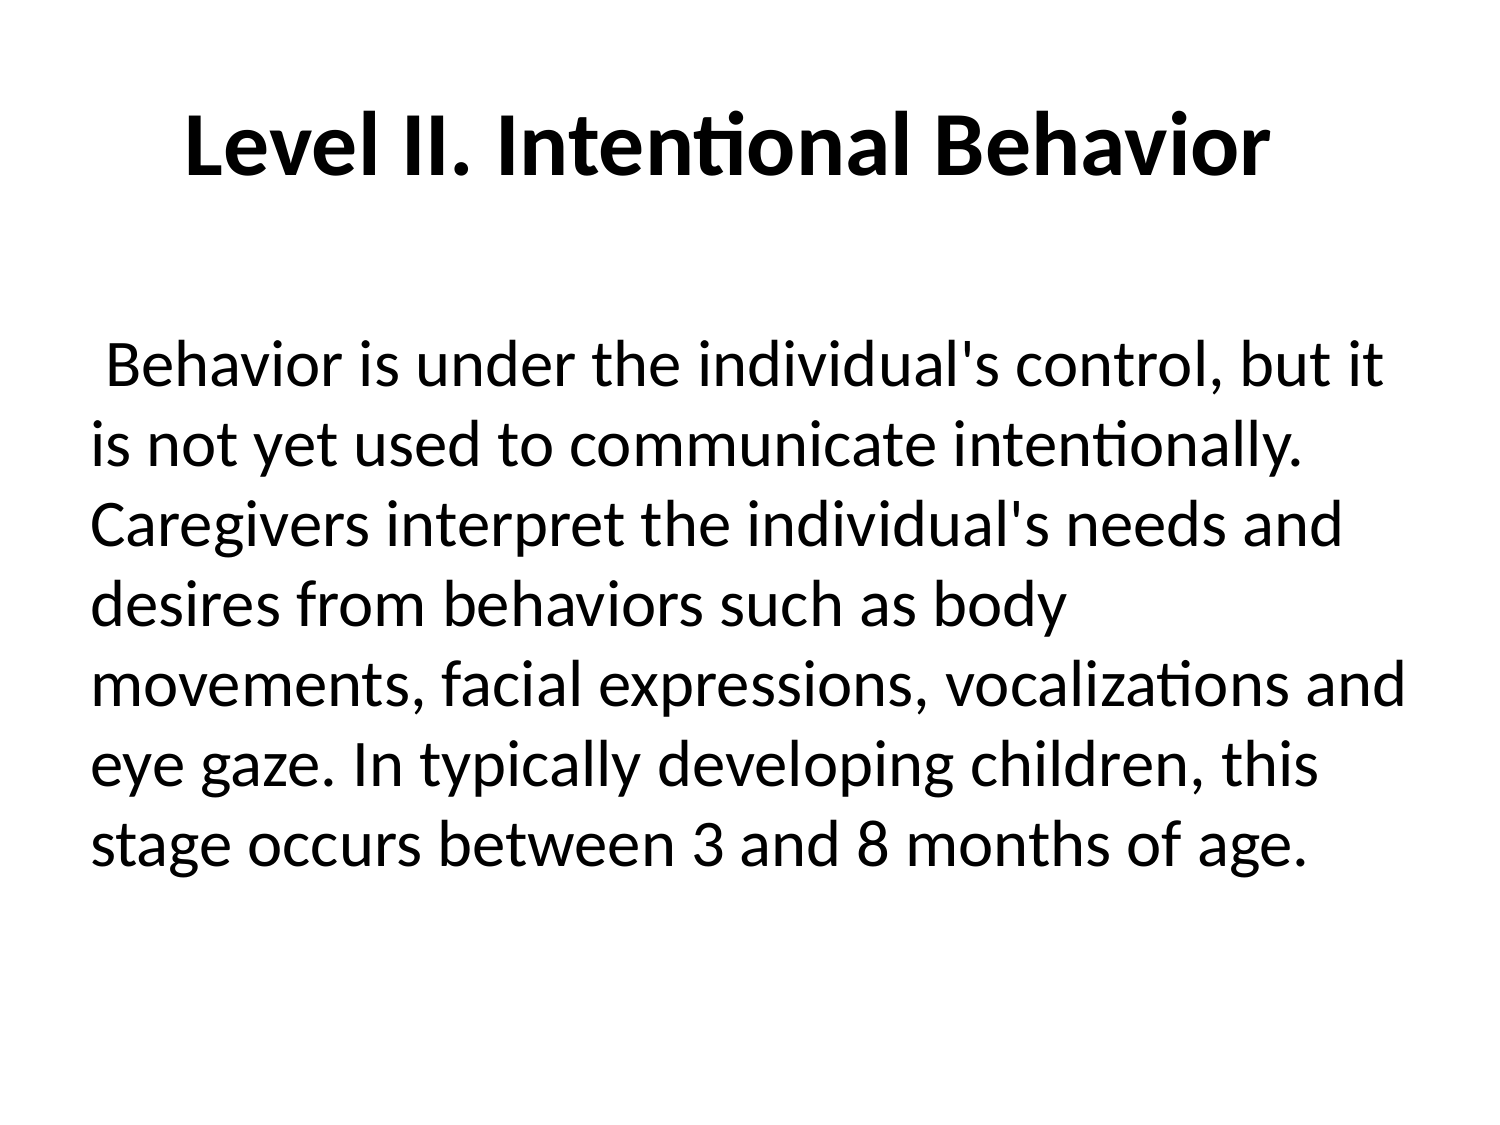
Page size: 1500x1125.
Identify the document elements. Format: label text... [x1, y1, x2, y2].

list Behavior is under the individual's control, but it is not yet used to communicate intentionally. Caregivers interpret the individual's needs and desires from behaviors such as body movements, facial expressions, vocalizations and eye gaze. In typically developing children, this stage occurs between 3 and 8 months of age. [75, 312, 1425, 1055]
title Level II. Intentional Behavior [75, 45, 1425, 233]
